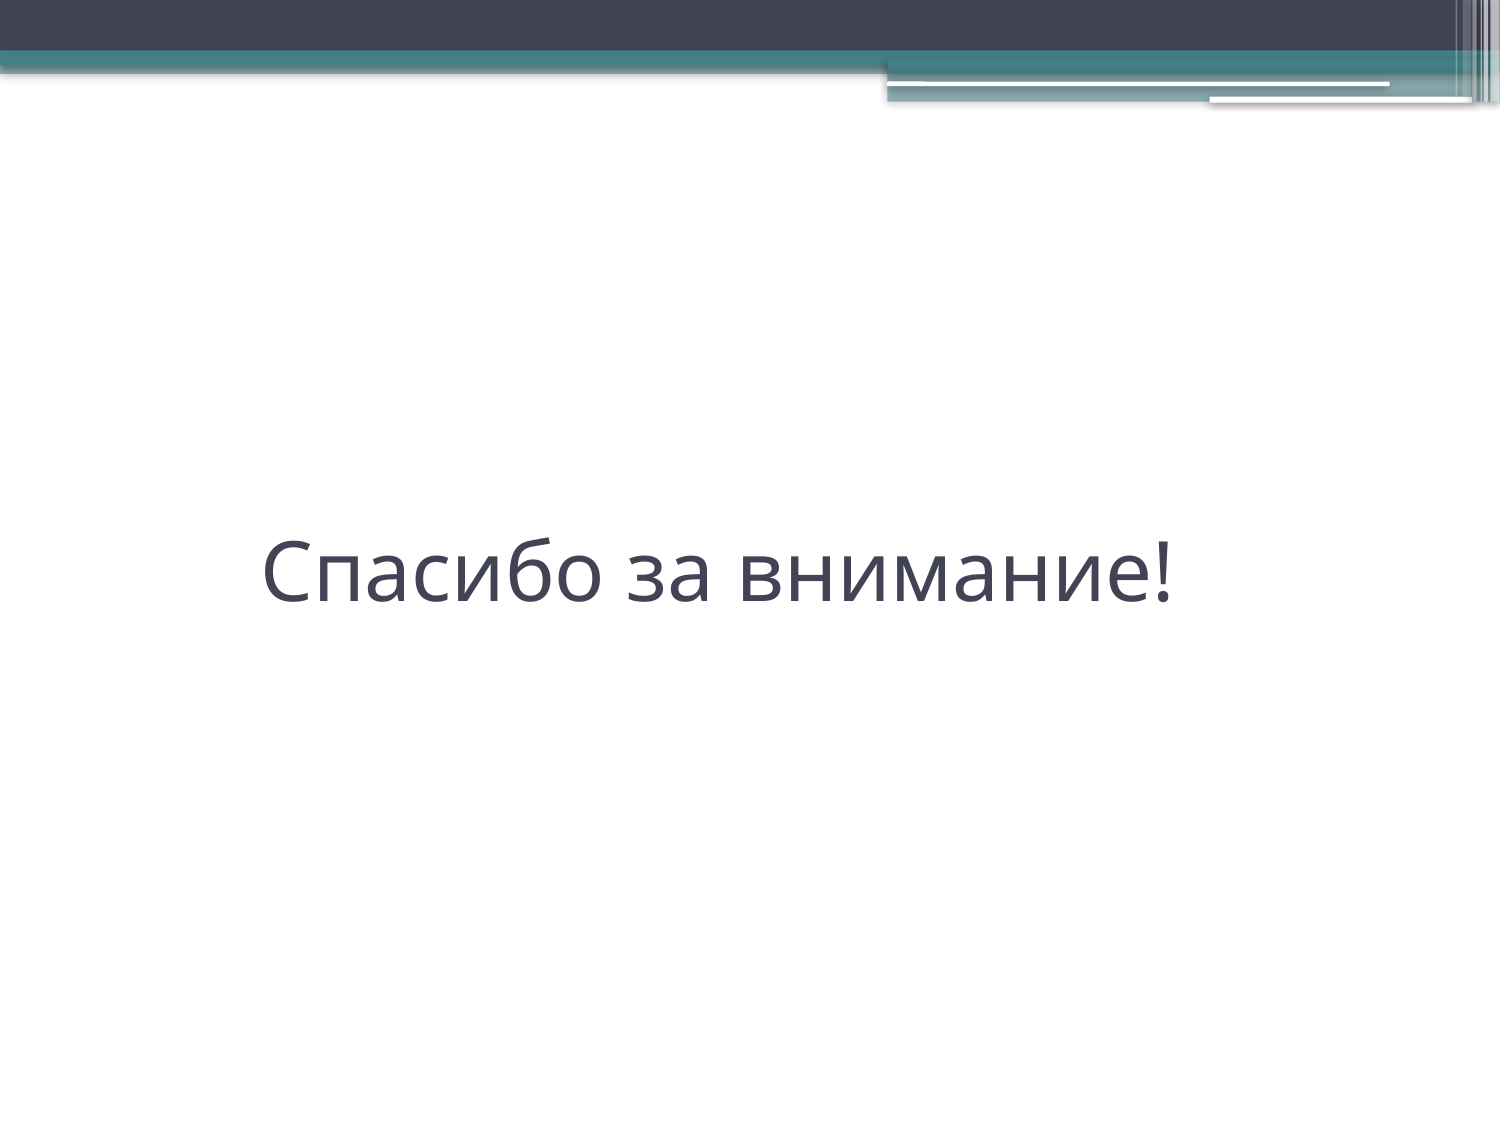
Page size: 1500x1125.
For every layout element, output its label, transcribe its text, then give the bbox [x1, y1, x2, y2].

title Спасибо за внимание! [93, 480, 1444, 656]
